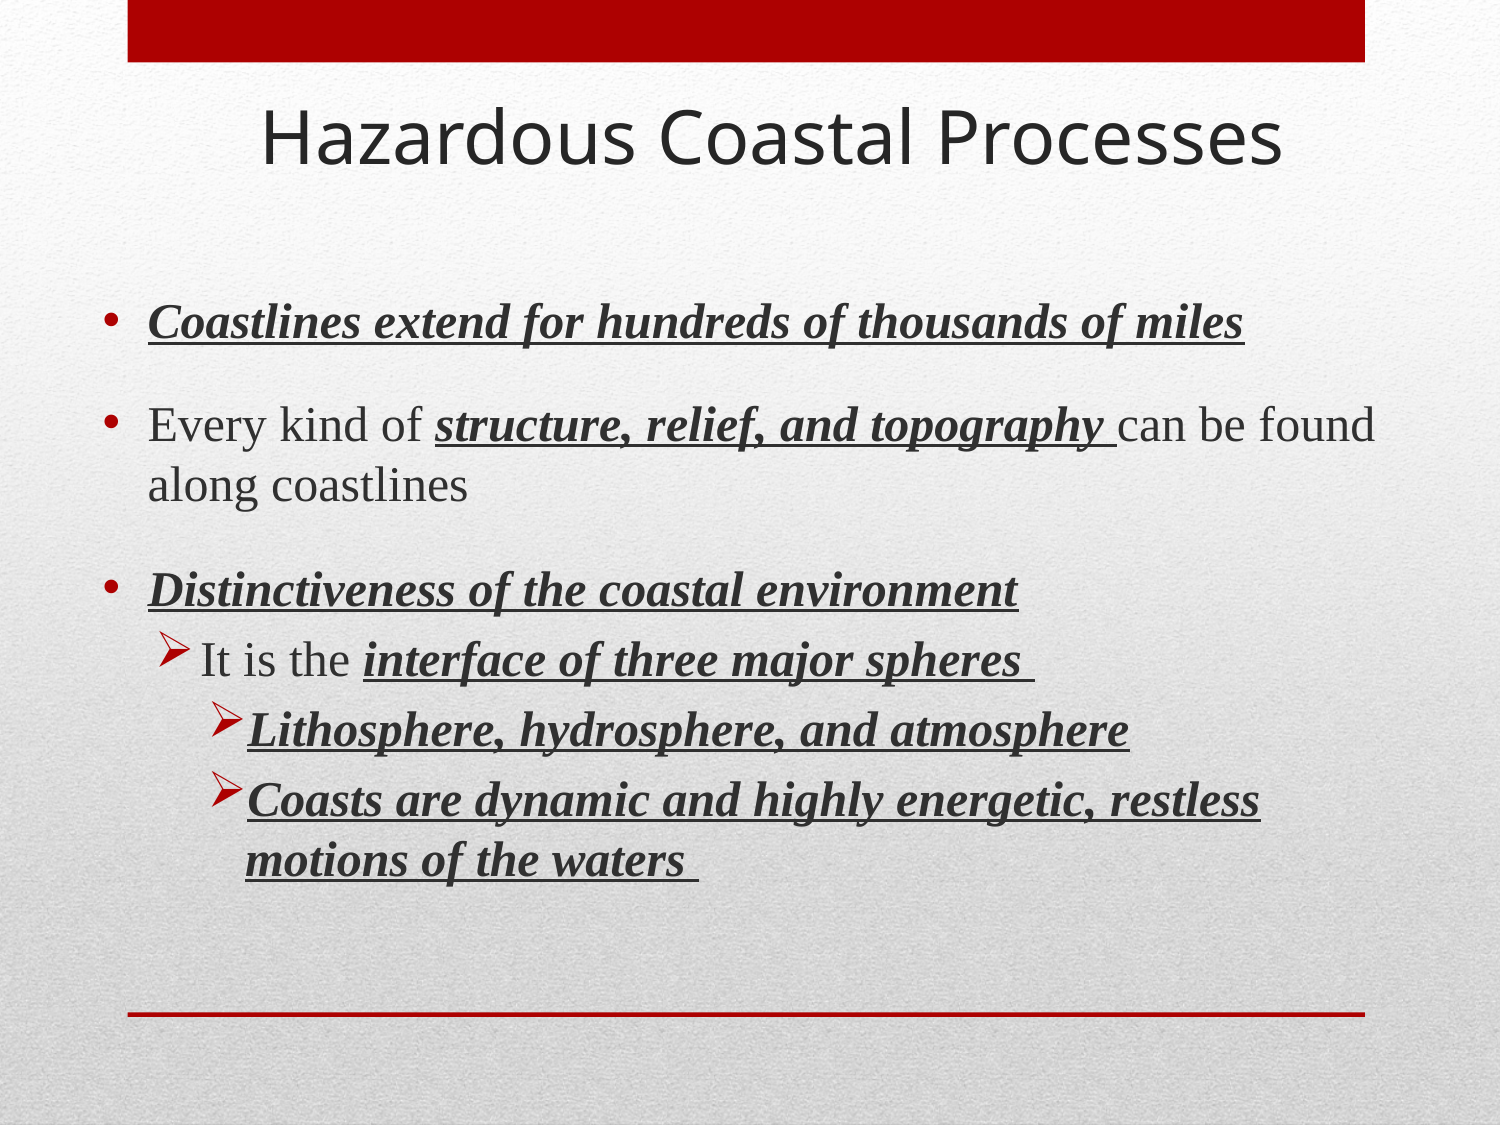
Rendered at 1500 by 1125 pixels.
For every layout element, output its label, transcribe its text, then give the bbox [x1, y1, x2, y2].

list Coastlines extend for hundreds of thousands of miles Every kind of structure, relief, and topography can be found along coastlines Distinctiveness of the coastal environment It is the interface of three major spheres Lithosphere, hydrosphere, and atmosphere Coasts are dynamic and highly energetic, restless motions of the waters [87, 200, 1413, 975]
title Hazardous Coastal Processes [87, 50, 1438, 188]
